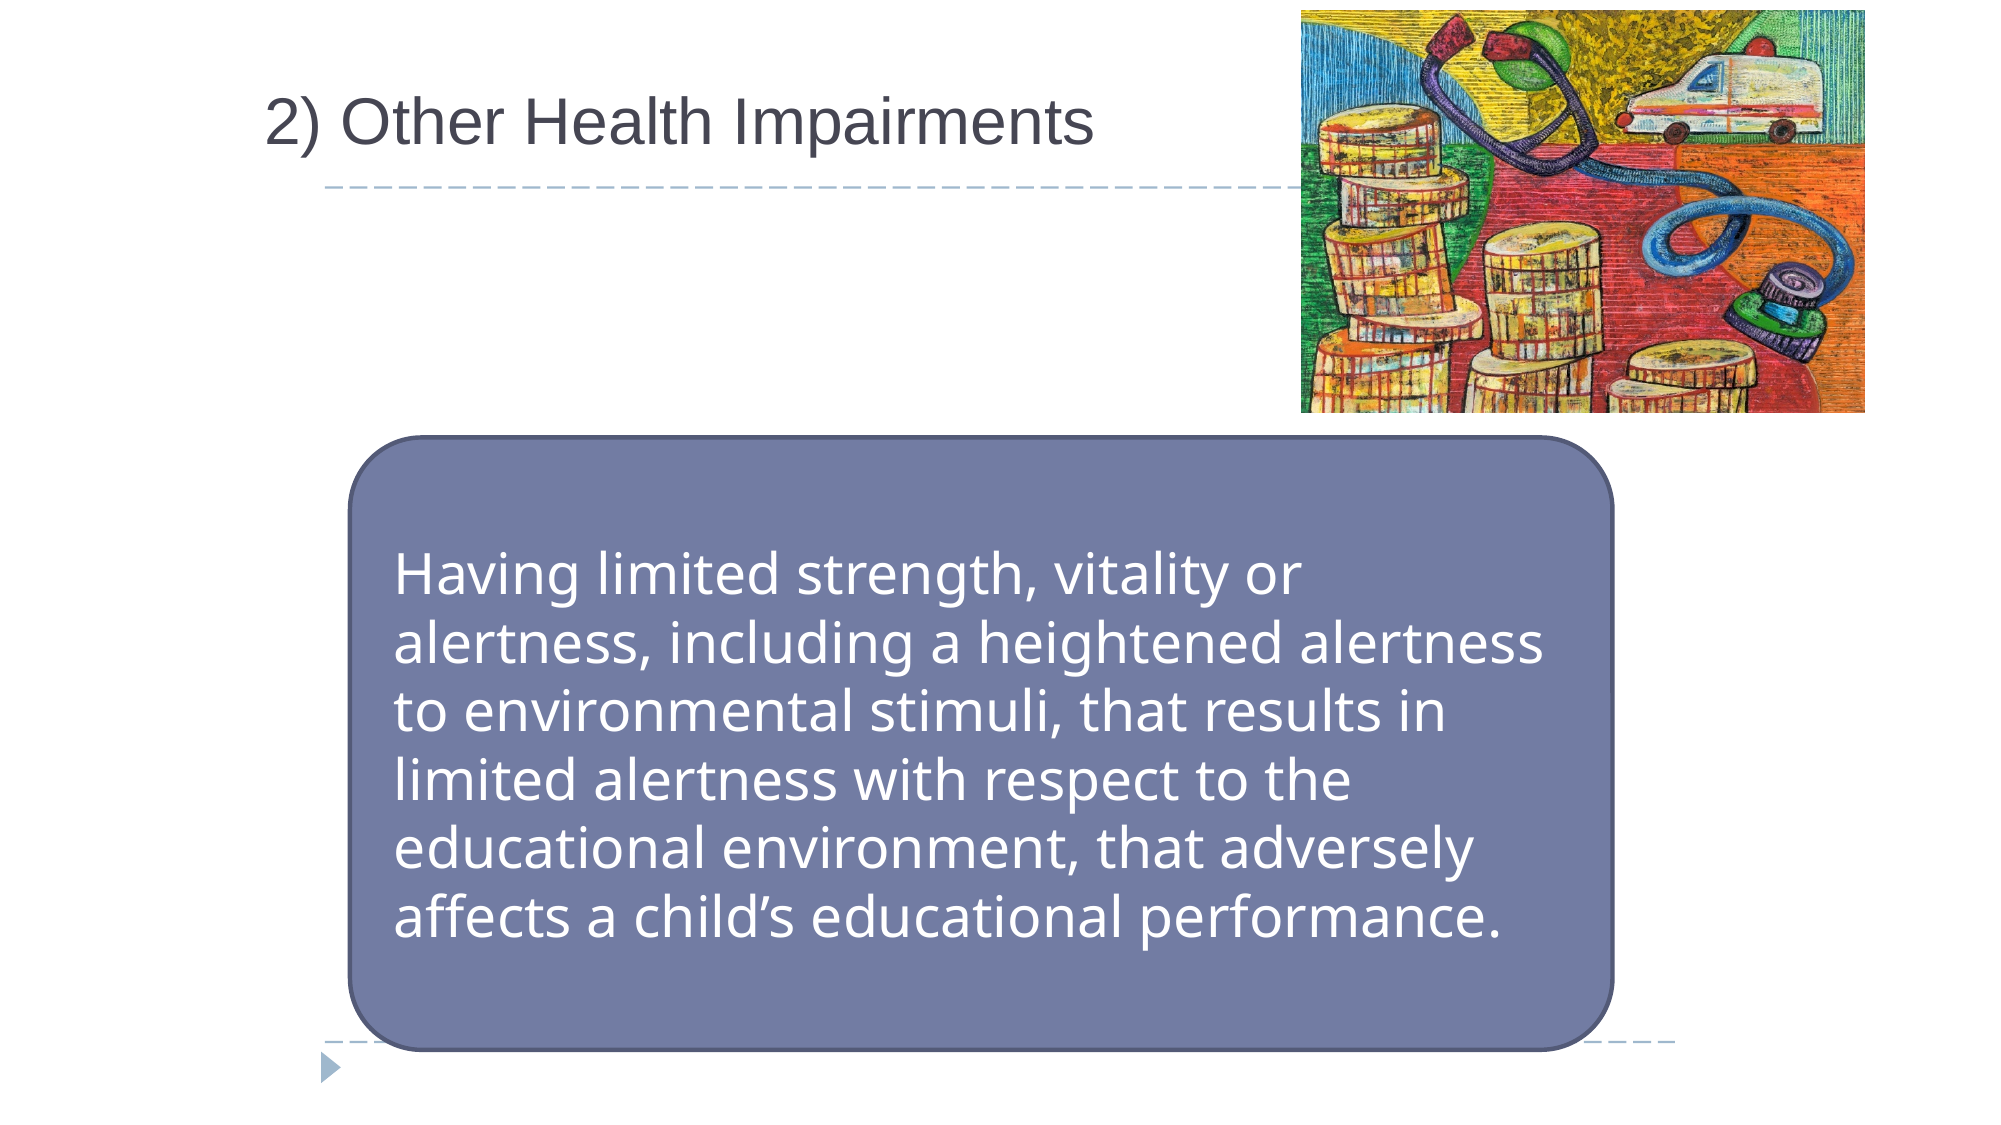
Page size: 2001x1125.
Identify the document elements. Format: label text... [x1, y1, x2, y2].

title 2) Other Health Impairments [249, 24, 1150, 168]
text_box [321, 1051, 341, 1084]
picture [1301, 10, 1865, 413]
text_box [349, 437, 1613, 1050]
